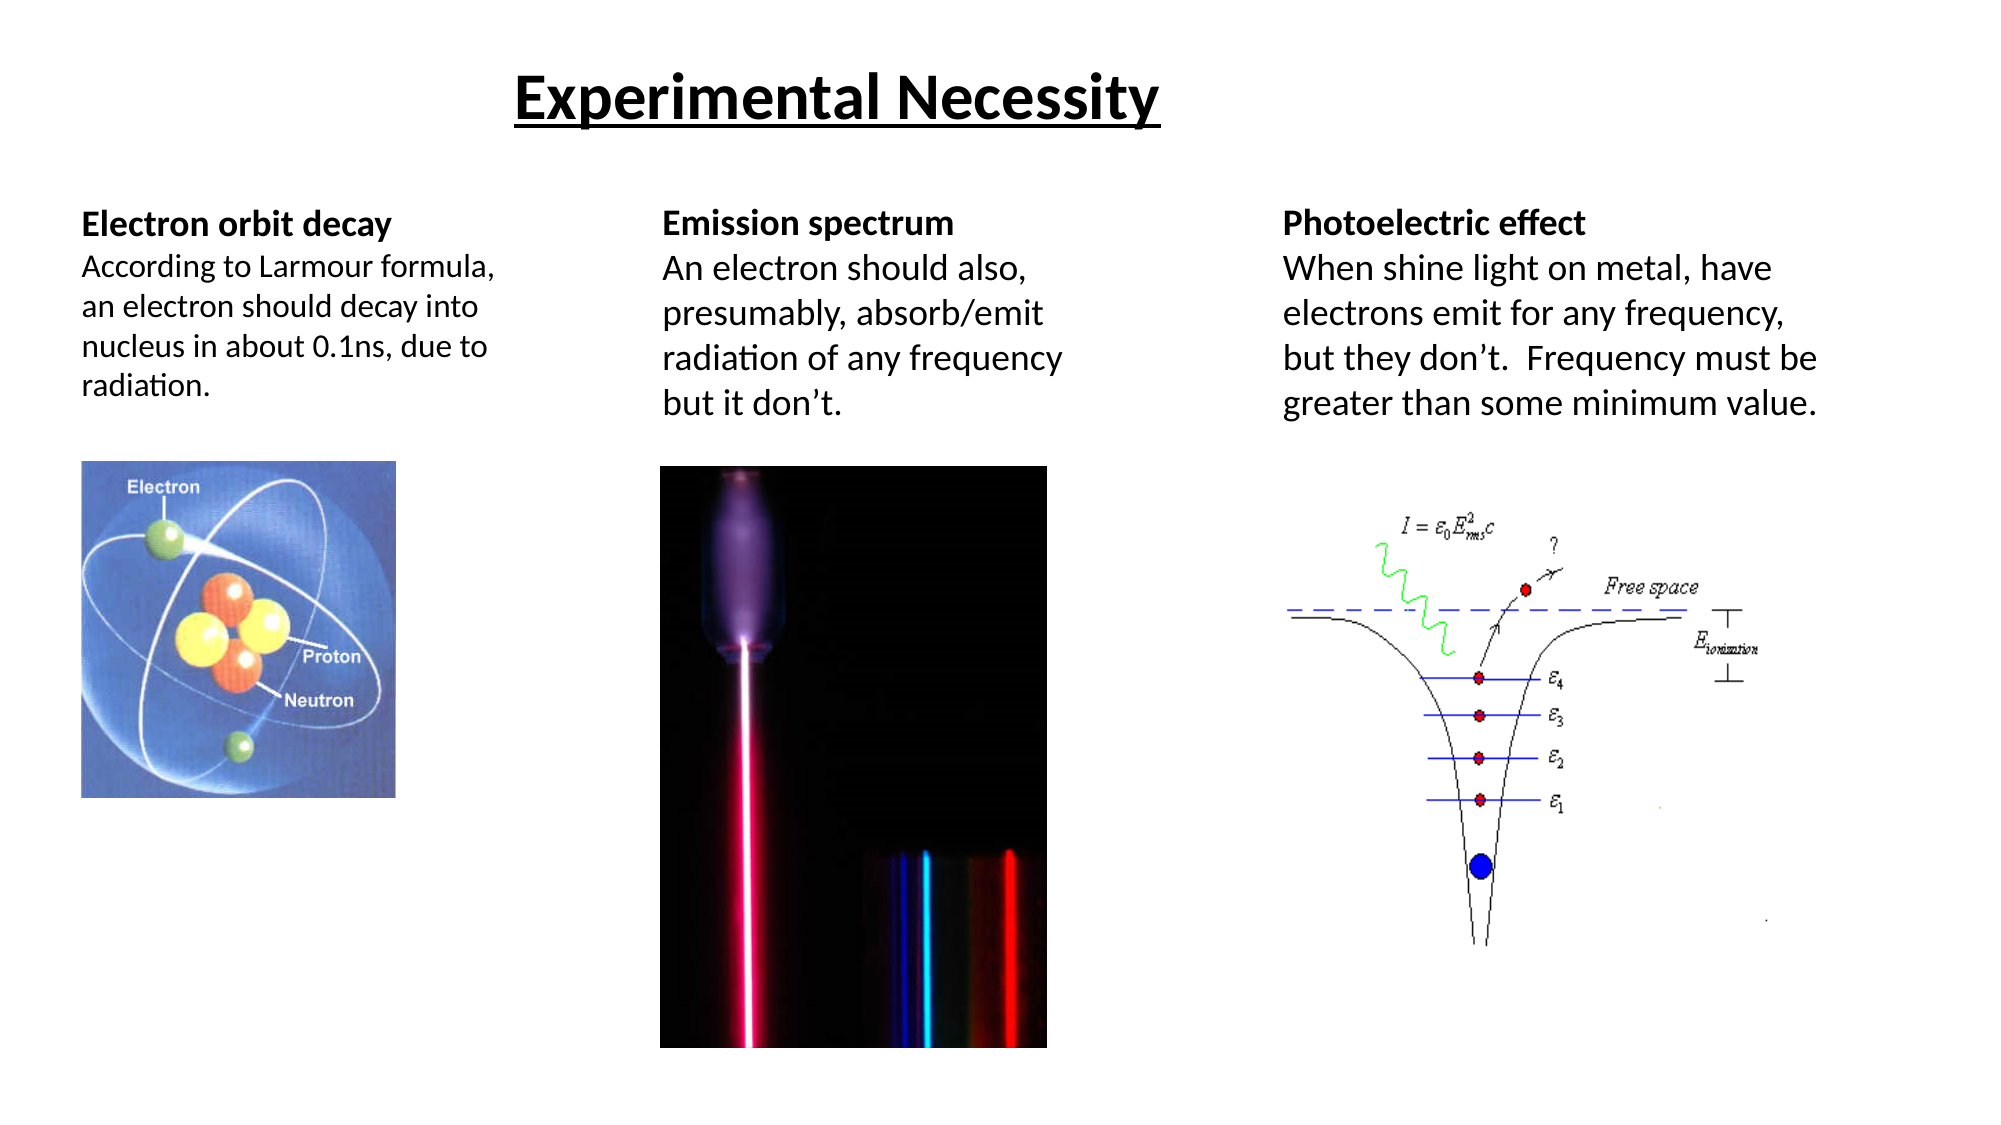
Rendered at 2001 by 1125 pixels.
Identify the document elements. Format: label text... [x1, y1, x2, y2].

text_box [1268, 466, 1850, 971]
text_box Experimental Necessity [499, 45, 1251, 141]
text_box Emission spectrum An electron should also, presumably, absorb/emit radiation of any frequency but it don’t. [647, 190, 1098, 431]
picture [660, 466, 1047, 1048]
text_box Photoelectric effect When shine light on metal, have electrons emit for any frequency, but they don’t. Frequency must be greater than some minimum value. [1268, 190, 1850, 431]
text_box Electron orbit decay According to Larmour formula, an electron should decay into nucleus in about 0.1ns, due to radiation. [66, 191, 535, 411]
picture [81, 461, 396, 798]
